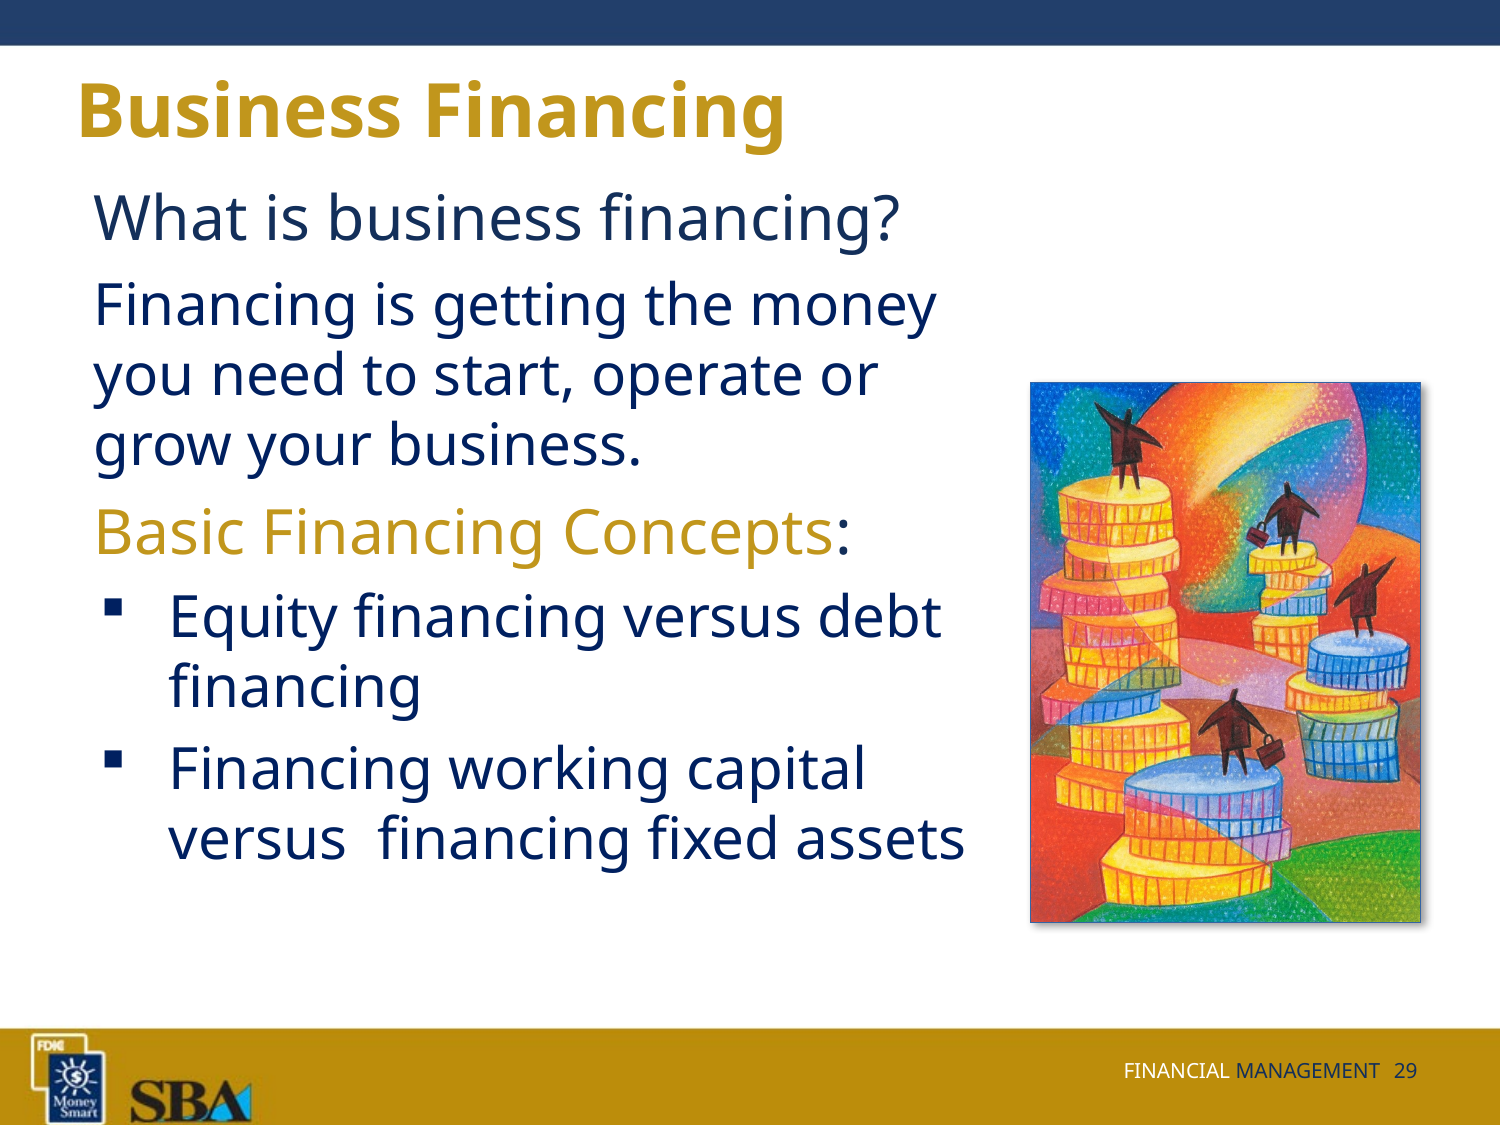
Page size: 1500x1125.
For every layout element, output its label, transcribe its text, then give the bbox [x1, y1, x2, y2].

list What is business financing? Financing is getting the money you need to start, operate or grow your business. Basic Financing Concepts: Equity financing versus debt financing Financing working capital versus financing fixed assets [93, 177, 992, 1004]
title Business Financing [74, 61, 1426, 163]
picture [0, 0, 1500, 1125]
